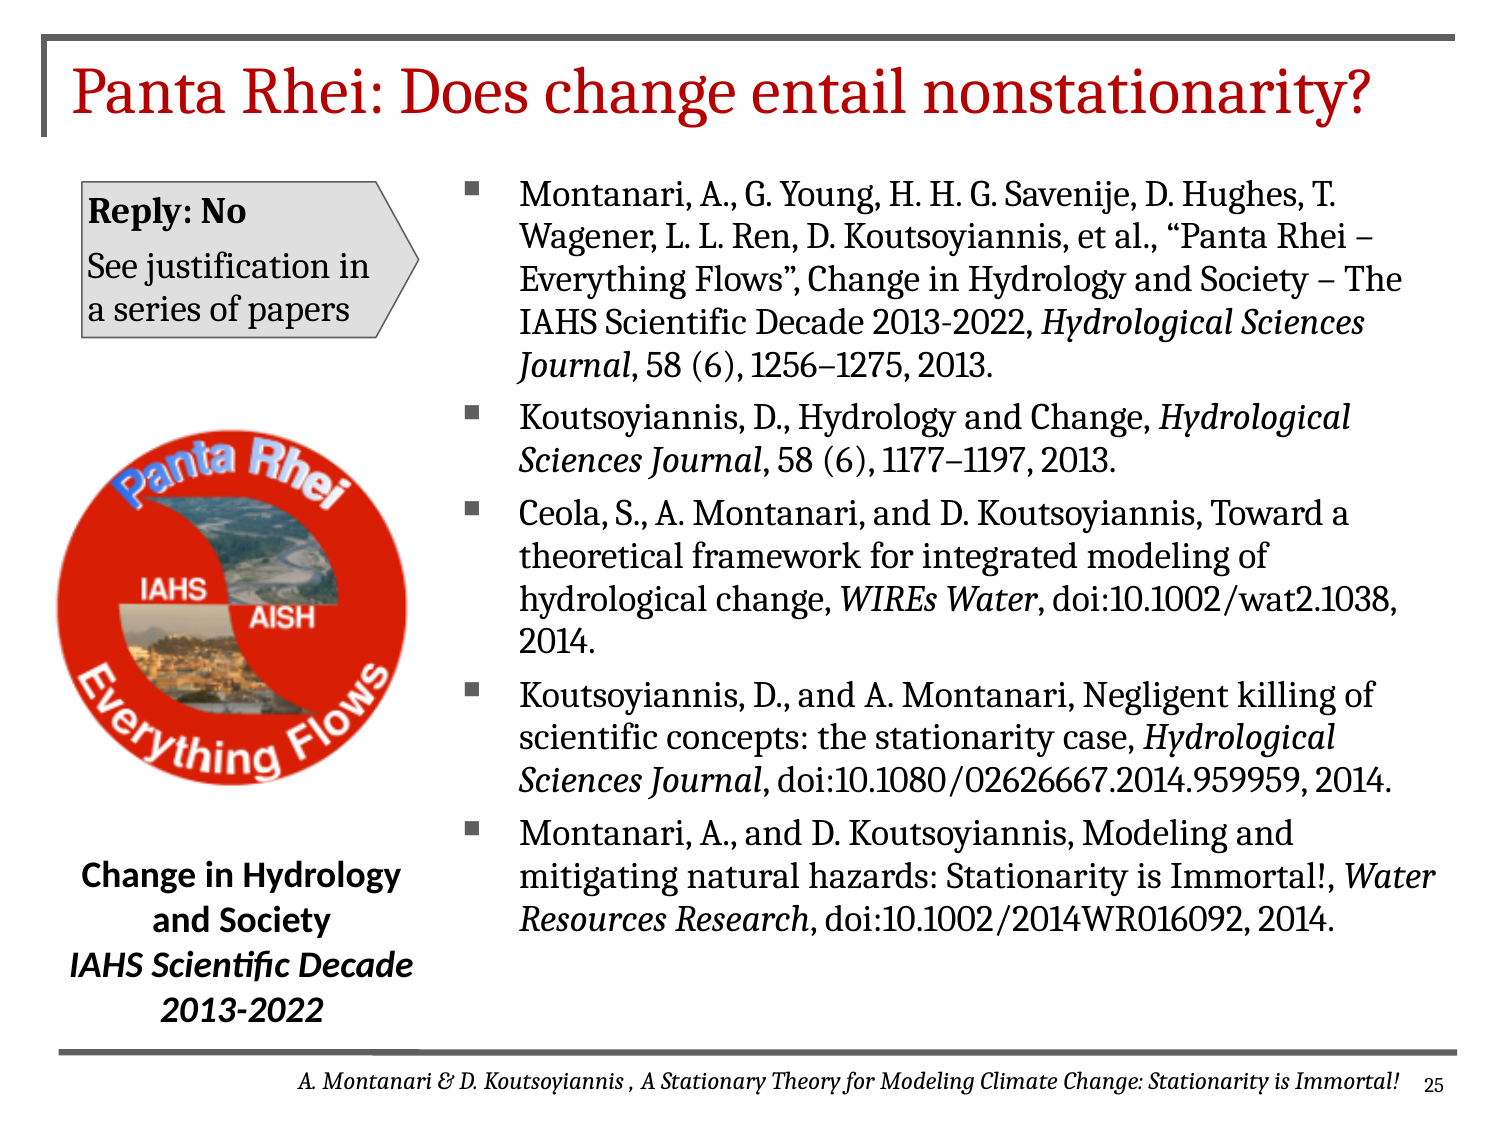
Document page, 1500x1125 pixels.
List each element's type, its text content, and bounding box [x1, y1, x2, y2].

picture [44, 419, 419, 844]
footer A. Montanari & D. Koutsoyiannis , A Stationary Theory for Modeling Climate Change: Stationarity is Immortal! [154, 1047, 1416, 1103]
list Montanari, A., G. Young, H. H. G. Savenije, D. Hughes, T. Wagener, L. L. Ren, D. Koutsoyiannis, et al., “Panta Rhei – Everything Flows”, Change in Hydrology and Society – The IAHS Scientific Decade 2013-2022, Hydrological Sciences Journal, 58 (6), 1256–1275, 2013. Koutsoyiannis, D., Hydrology and Change, Hydrological Sciences Journal, 58 (6), 1177–1197, 2013. Ceola, S., A. Montanari, and D. Koutsoyiannis, Toward a theoretical framework for integrated modeling of hydrological change, WIREs Water, doi:10.1002/wat2.1038, 2014. Koutsoyiannis, D., and A. Montanari, Negligent killing of scientific concepts: the stationarity case, Hydrological Sciences Journal, doi:10.1080/02626667.2014.959959, 2014. Montanari, A., and D. Koutsoyiannis, Modeling and mitigating natural hazards: Stationarity is Immortal!, Water Resources Research, doi:10.1002/2014WR016092, 2014. [447, 164, 1455, 1046]
title Panta Rhei: Does change entail nonstationarity? [56, 45, 1455, 233]
slide_number 25 [1385, 1064, 1459, 1105]
text_box Reply: No See justification in a series of papers [81, 181, 419, 338]
text_box Change in Hydrology and Society IAHS Scientific Decade 2013-2022 [45, 842, 439, 1038]
